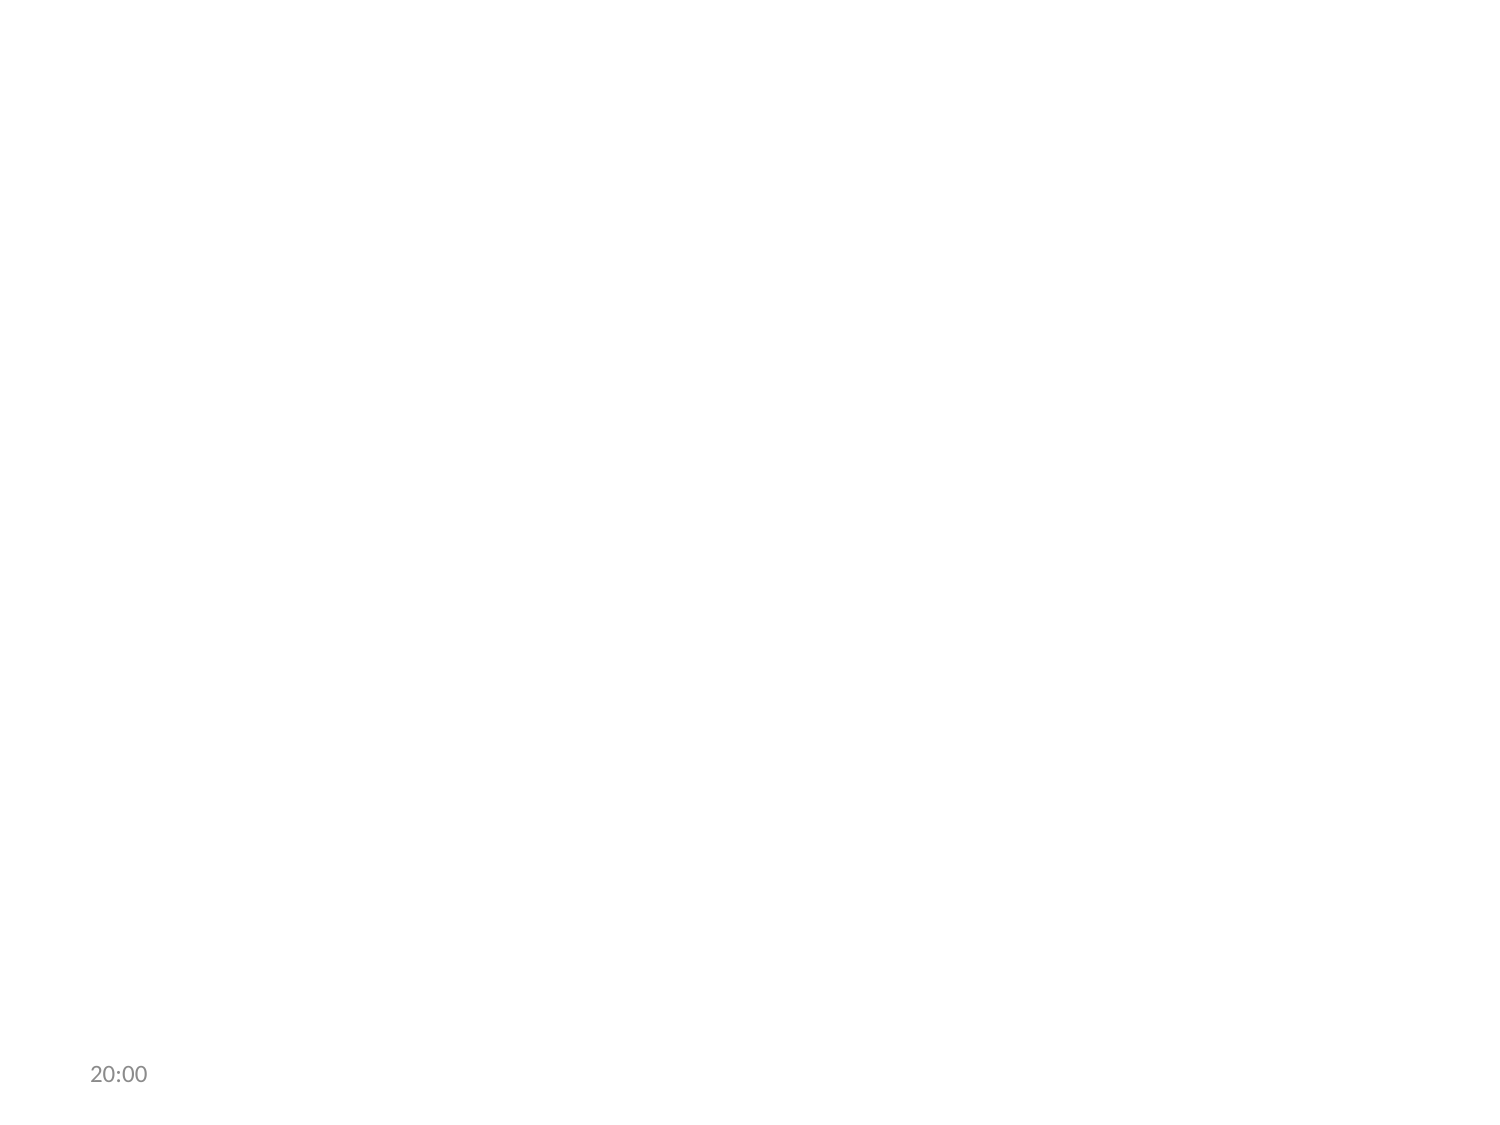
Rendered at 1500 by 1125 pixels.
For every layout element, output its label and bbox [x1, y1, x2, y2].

slide_number [75, 1042, 425, 1103]
